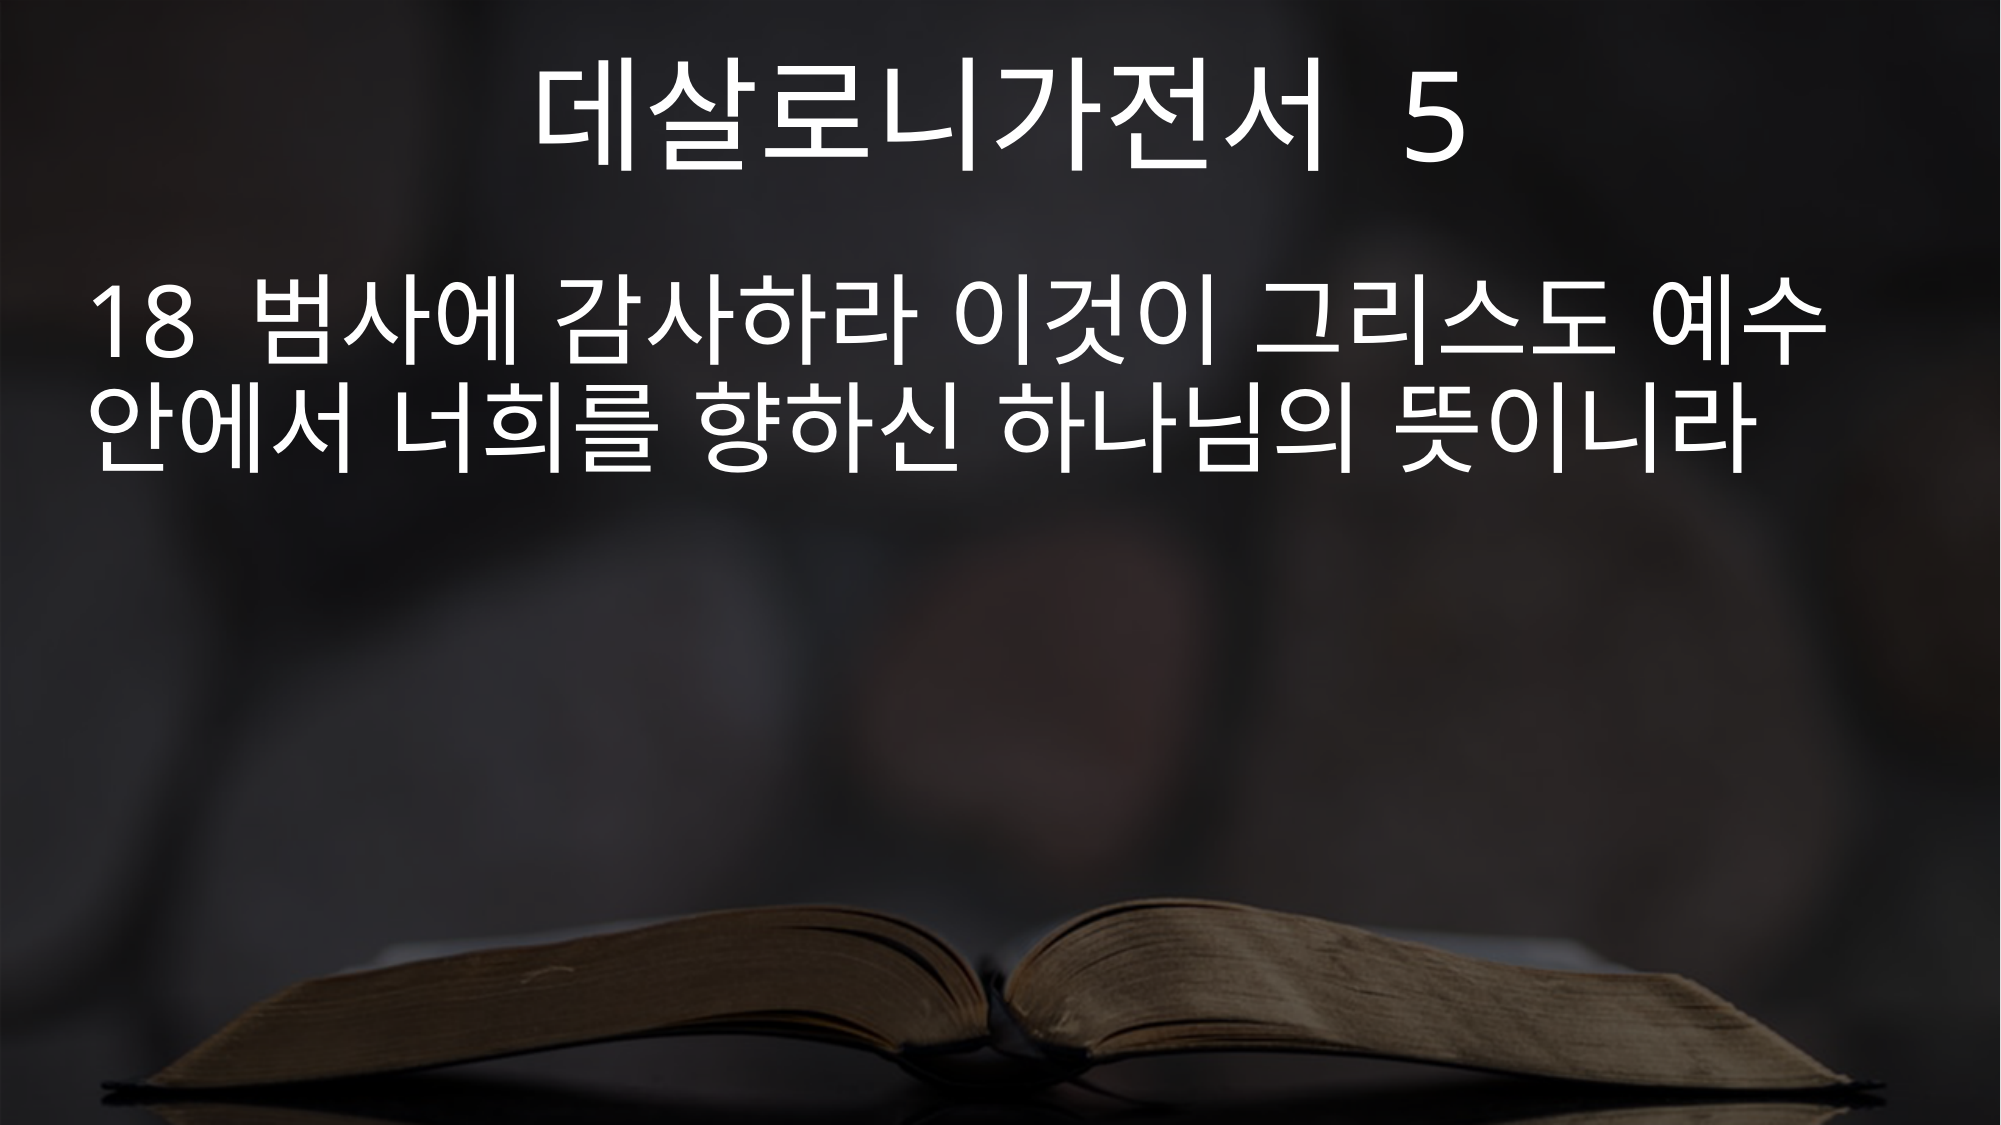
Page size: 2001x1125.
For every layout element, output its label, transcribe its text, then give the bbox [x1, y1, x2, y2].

list 18 범사에 감사하라 이것이 그리스도 예수 안에서 너희를 향하신 하나님의 뜻이니라 [69, 263, 1953, 423]
picture [0, 0, 2001, 1125]
footer 데살로니가전서 5 [0, 32, 2000, 192]
